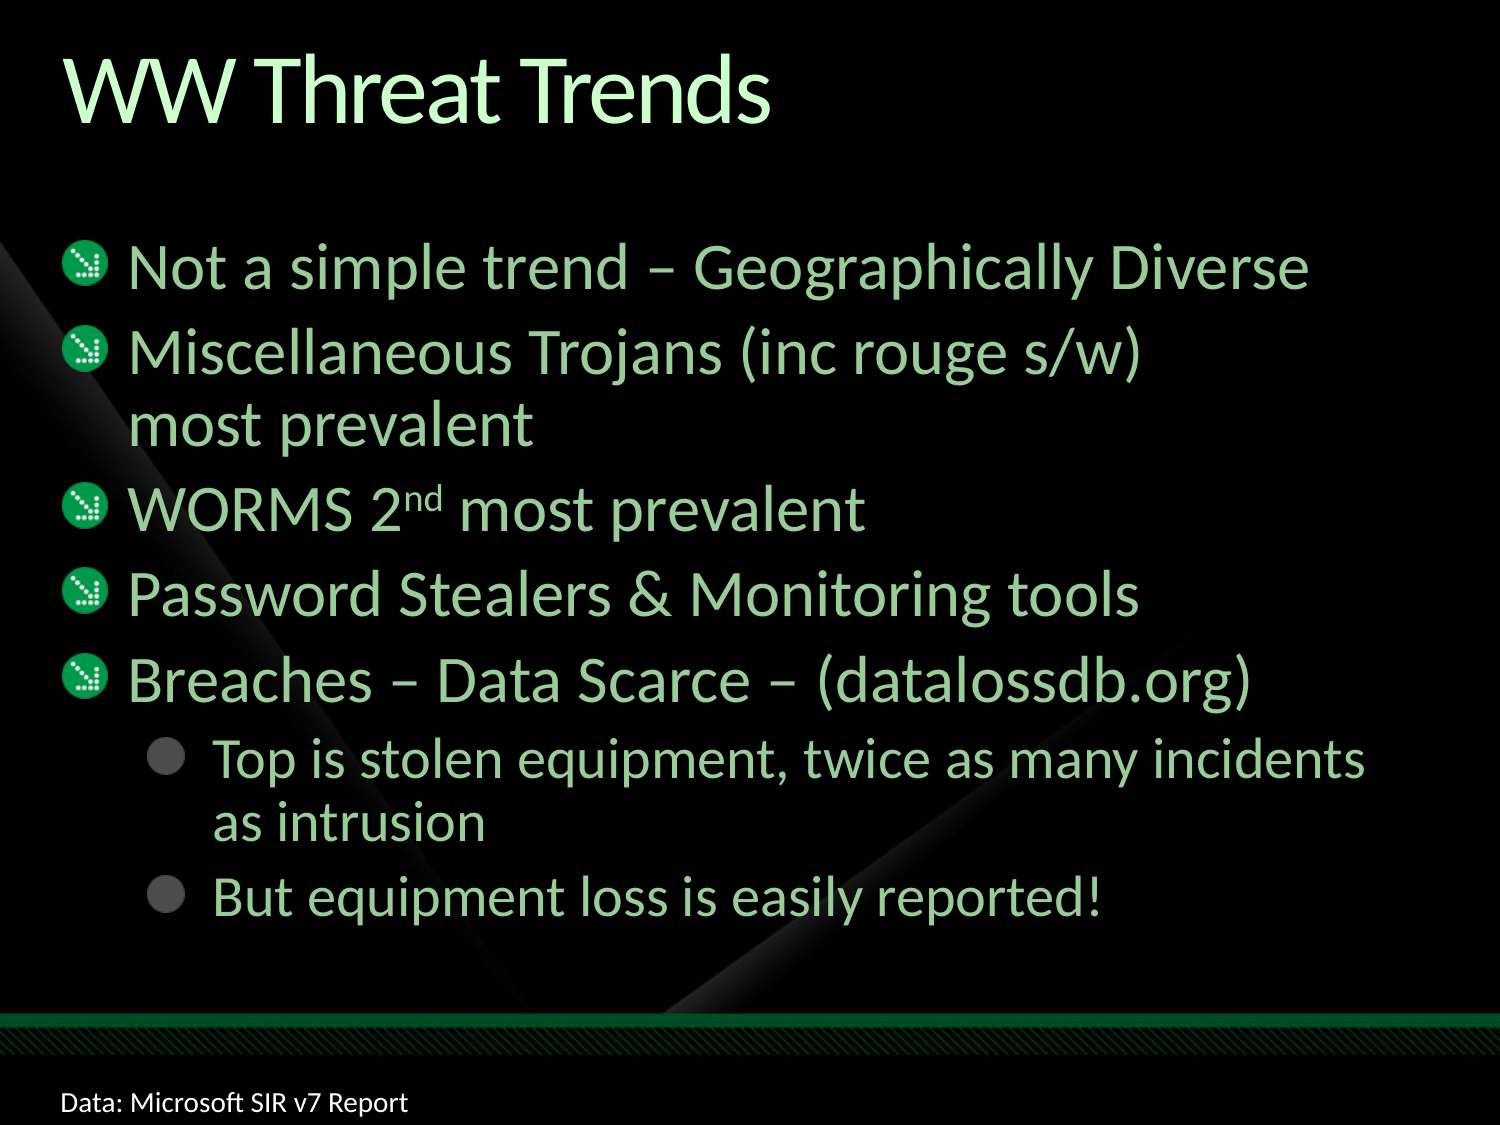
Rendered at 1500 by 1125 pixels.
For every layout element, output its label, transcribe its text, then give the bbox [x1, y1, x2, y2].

list Not a simple trend – Geographically Diverse Miscellaneous Trojans (inc rouge s/w) most prevalent WORMS 2nd most prevalent Password Stealers & Monitoring tools Breaches – Data Scarce – (datalossdb.org) Top is stolen equipment, twice as many incidents as intrusion But equipment loss is easily reported! [62, 231, 1438, 595]
picture [0, 0, 1500, 1125]
text_box Data: Microsoft SIR v7 Report [45, 1076, 648, 1125]
title WW Threat Trends [62, 37, 1438, 147]
